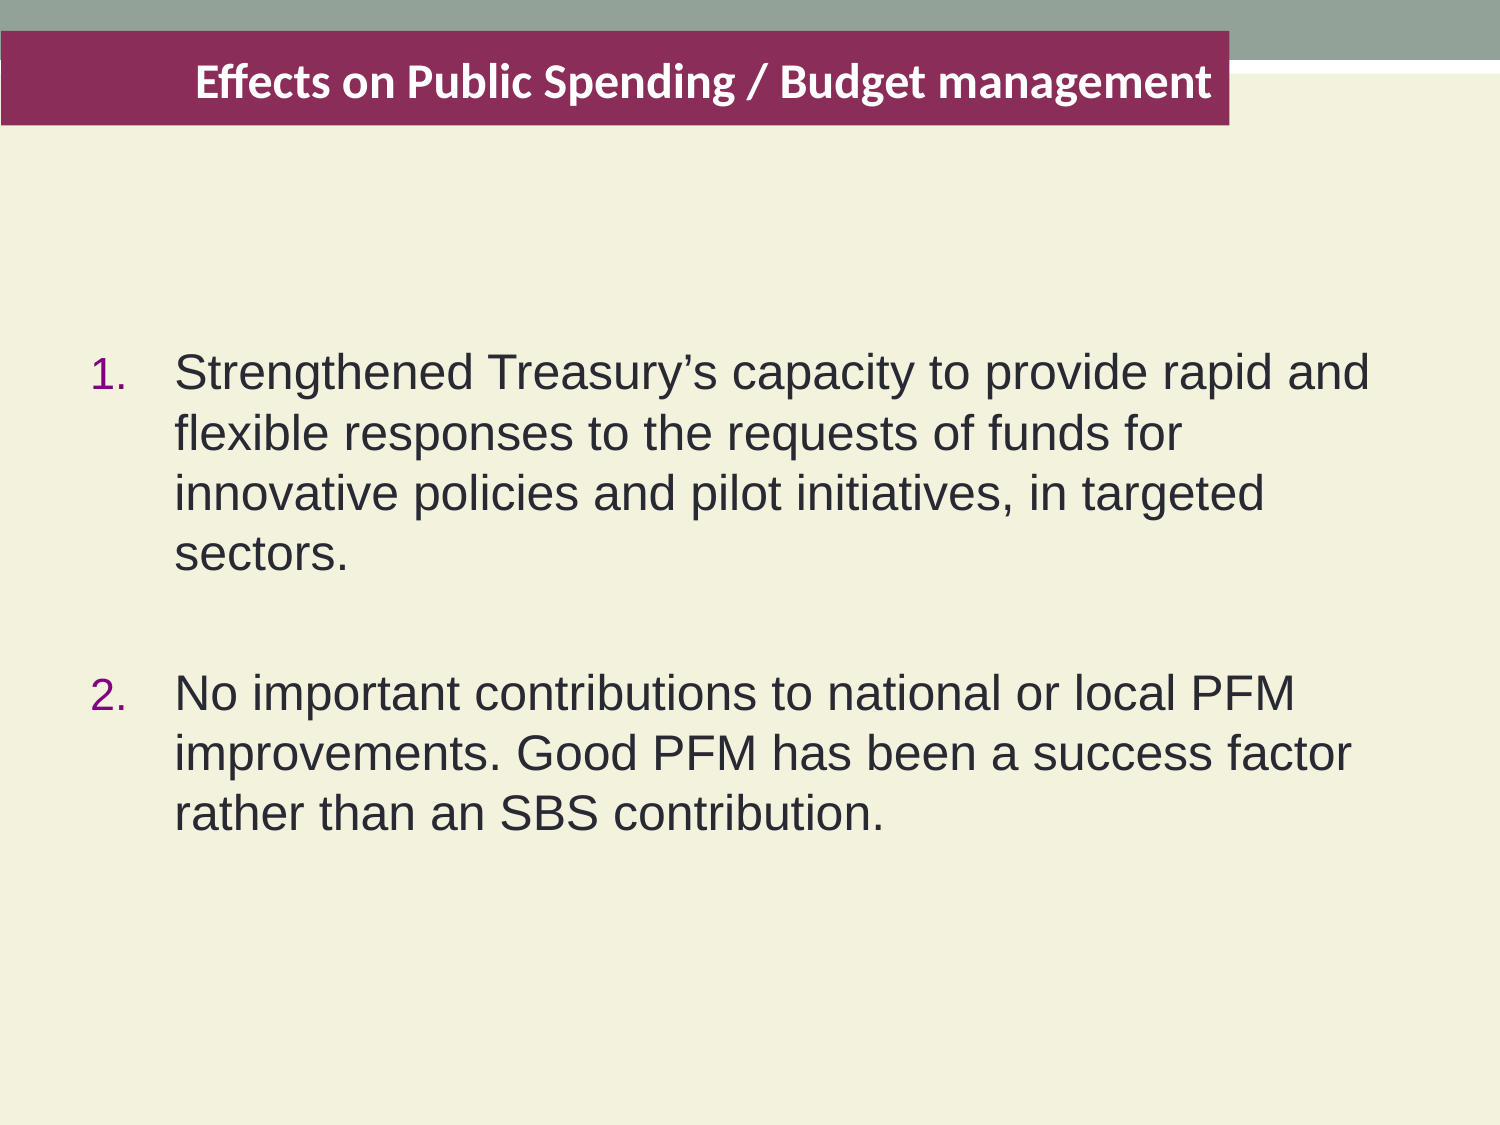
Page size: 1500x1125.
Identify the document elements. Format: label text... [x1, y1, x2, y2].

list Strengthened Treasury’s capacity to provide rapid and flexible responses to the requests of funds for innovative policies and pilot initiatives, in targeted sectors. No important contributions to national or local PFM improvements. Good PFM has been a success factor rather than an SBS contribution. [75, 262, 1425, 1063]
text_box Effects on Public Spending / Budget management [1, 30, 1230, 126]
